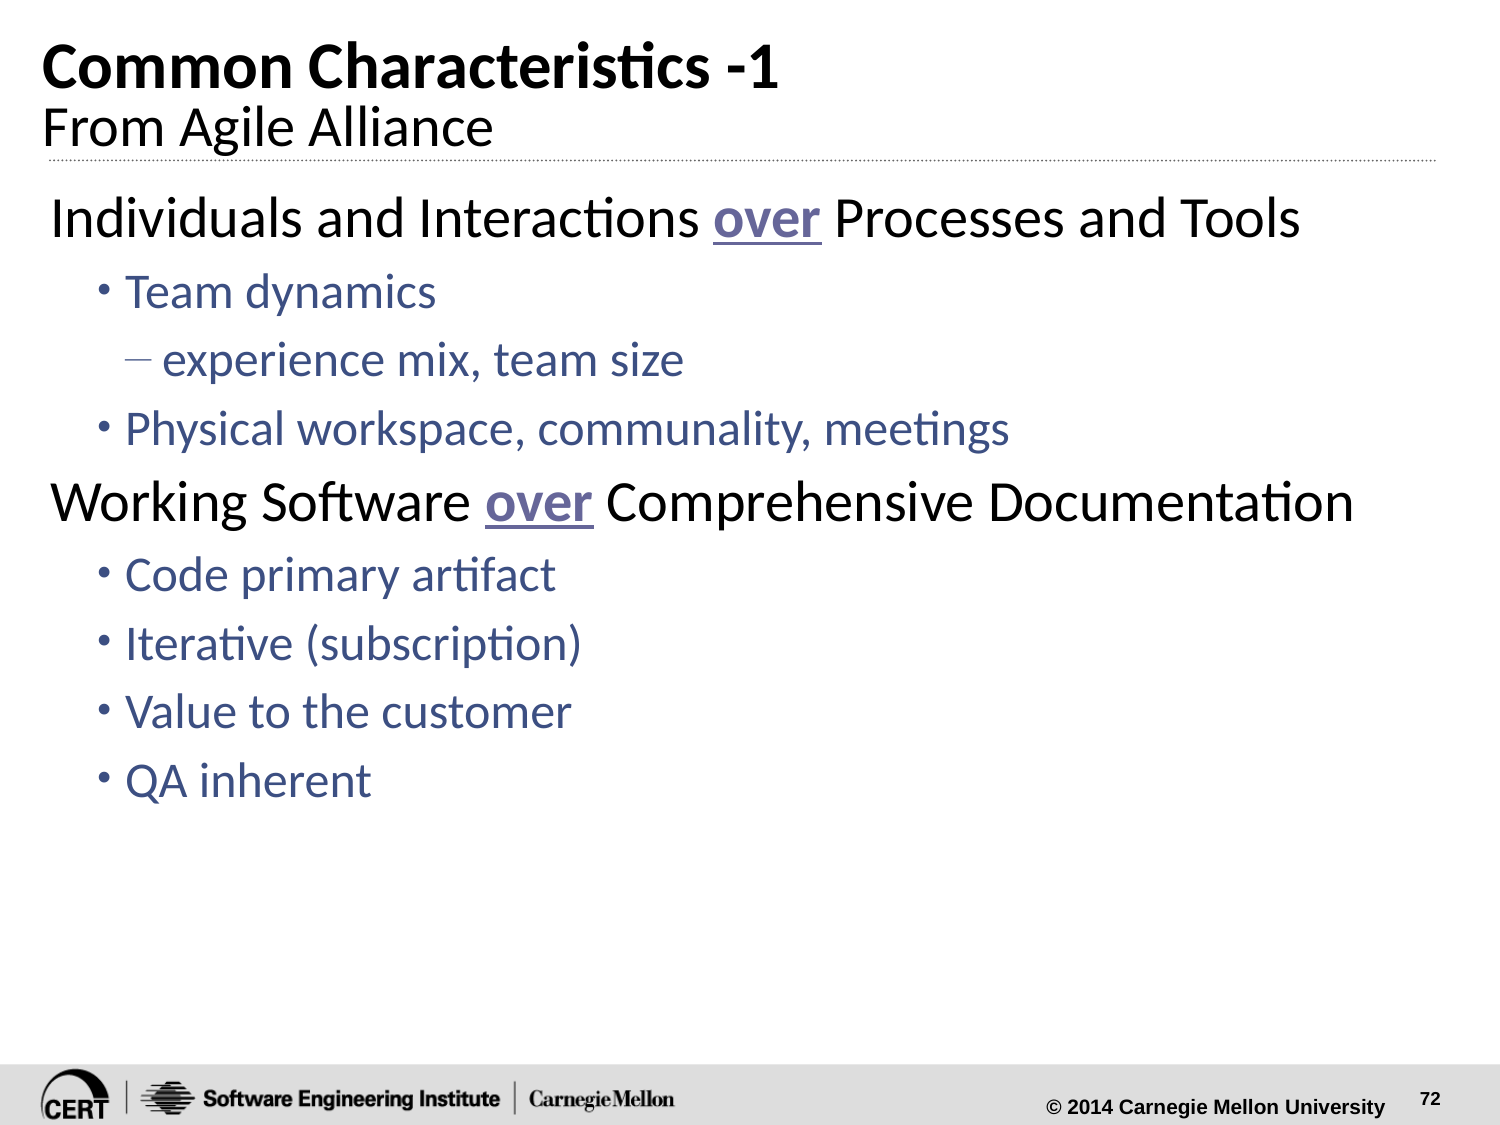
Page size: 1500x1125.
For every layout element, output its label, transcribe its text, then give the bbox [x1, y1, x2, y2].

picture [24, 1065, 688, 1125]
list Individuals and Interactions over Processes and Tools Team dynamics experience mix, team size Physical workspace, communality, meetings Working Software over Comprehensive Documentation Code primary artifact Iterative (subscription) Value to the customer QA inherent [49, 187, 1438, 1001]
title Common Characteristics -1 From Agile Alliance [42, 37, 1434, 155]
